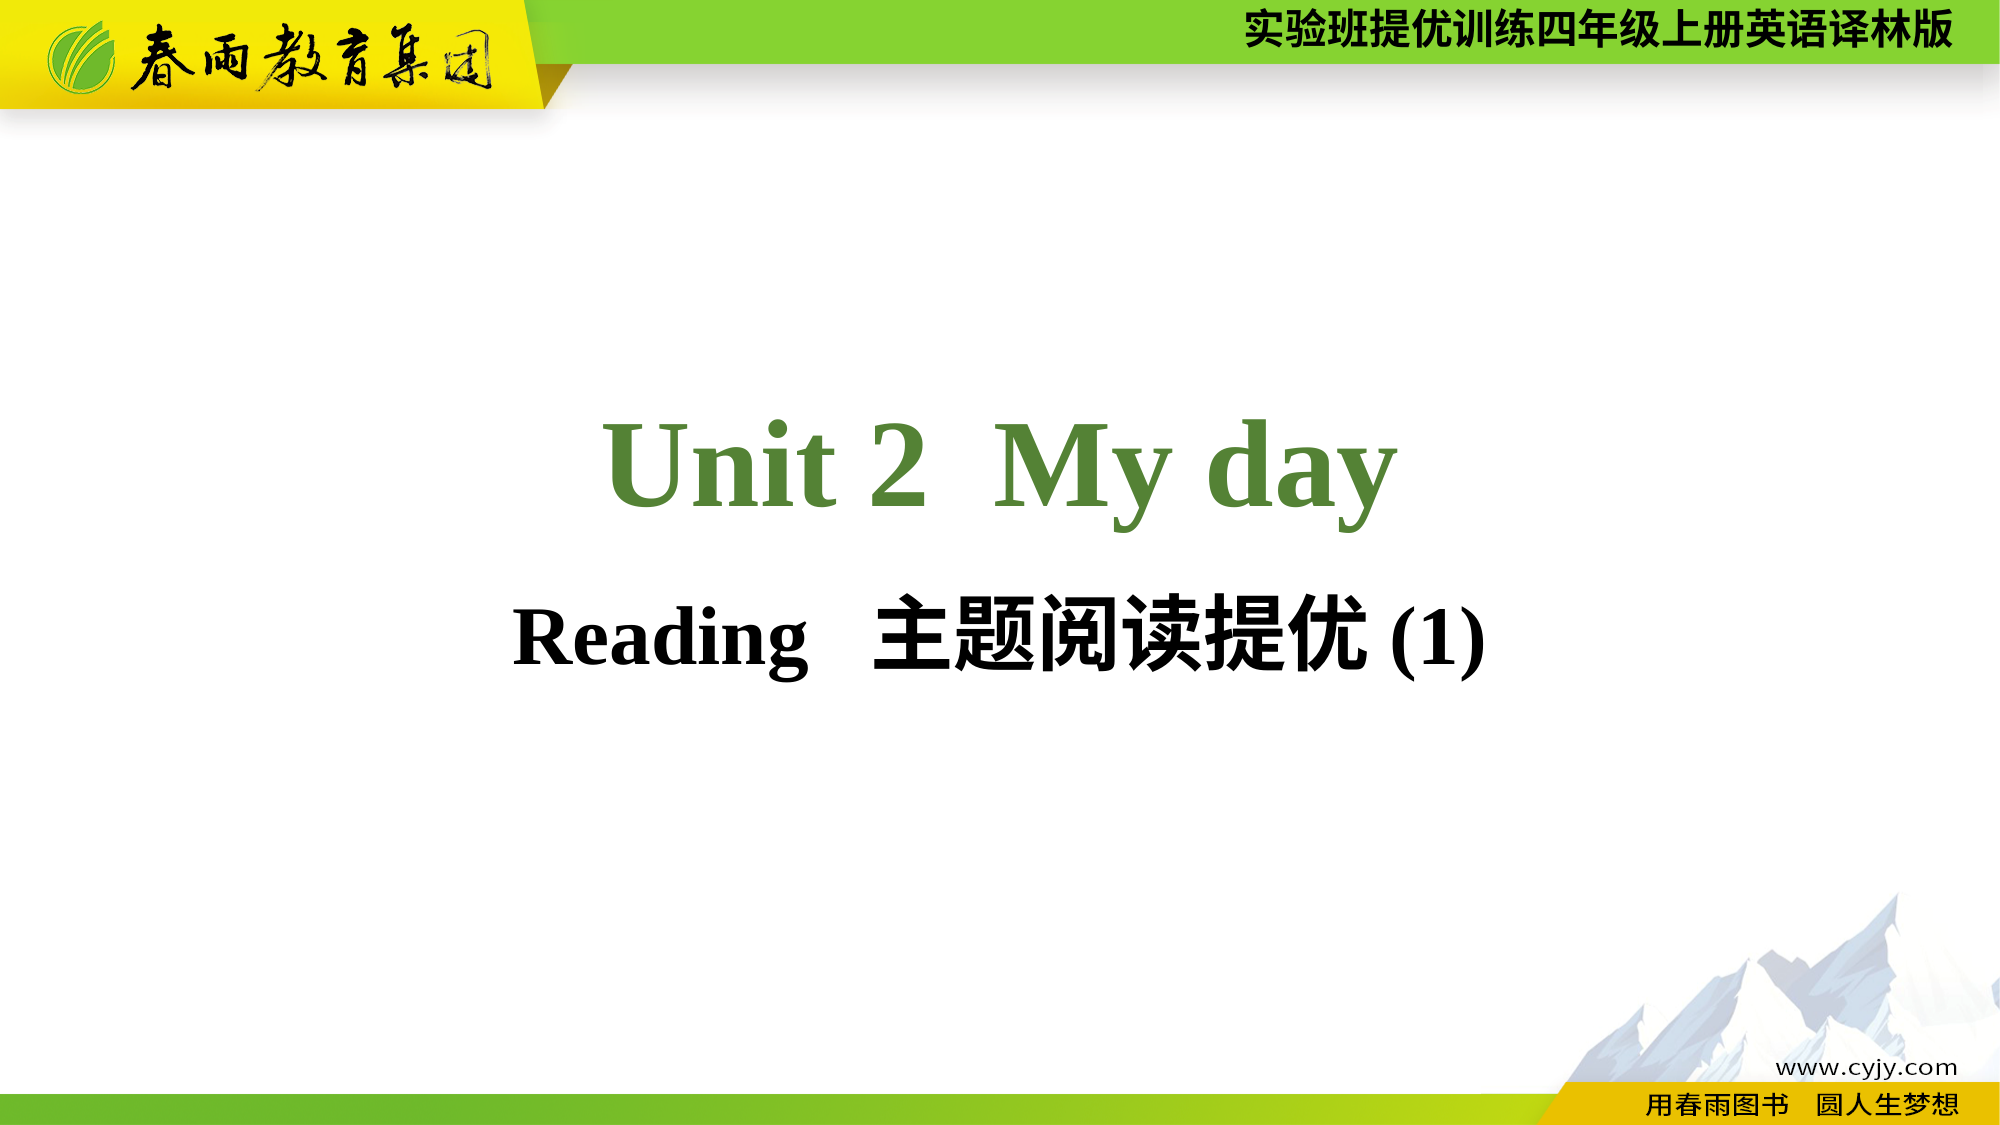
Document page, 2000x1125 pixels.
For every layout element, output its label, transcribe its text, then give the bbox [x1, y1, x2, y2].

picture [0, 689, 2000, 1125]
text_box Unit 2 My day Reading 主题阅读提优(1) [0, 298, 2000, 689]
picture [0, 0, 2000, 298]
